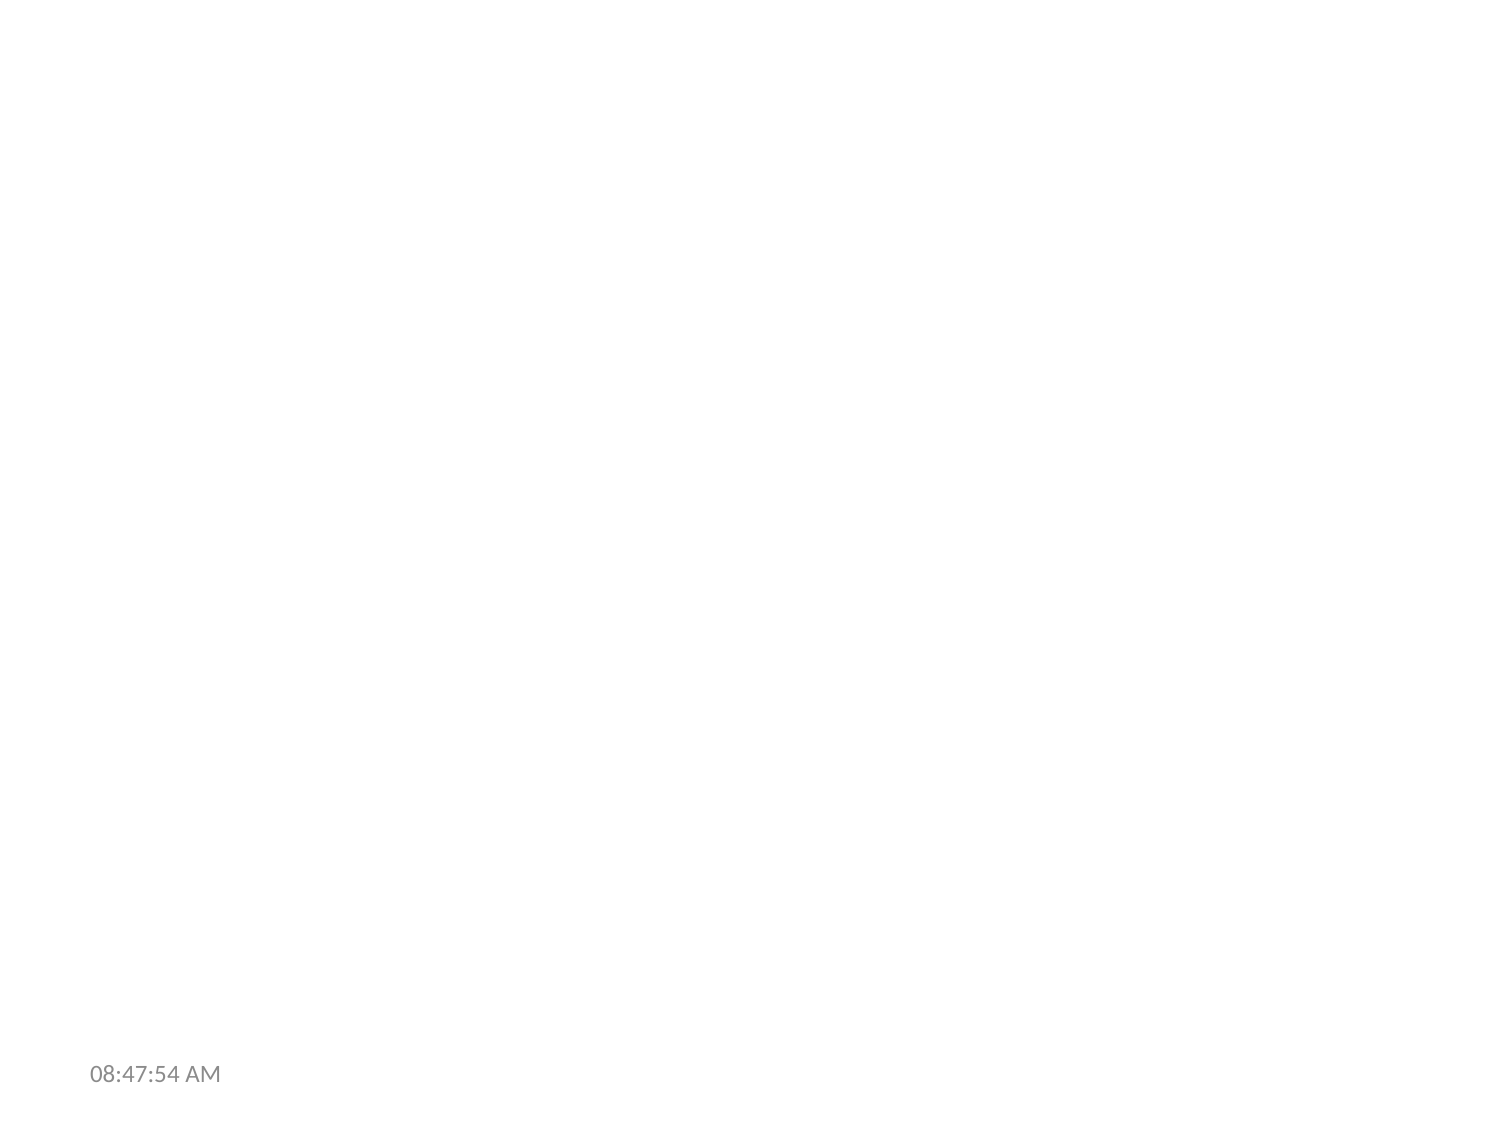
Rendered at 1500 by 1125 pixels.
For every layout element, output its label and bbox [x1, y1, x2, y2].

slide_number [75, 1042, 425, 1103]
